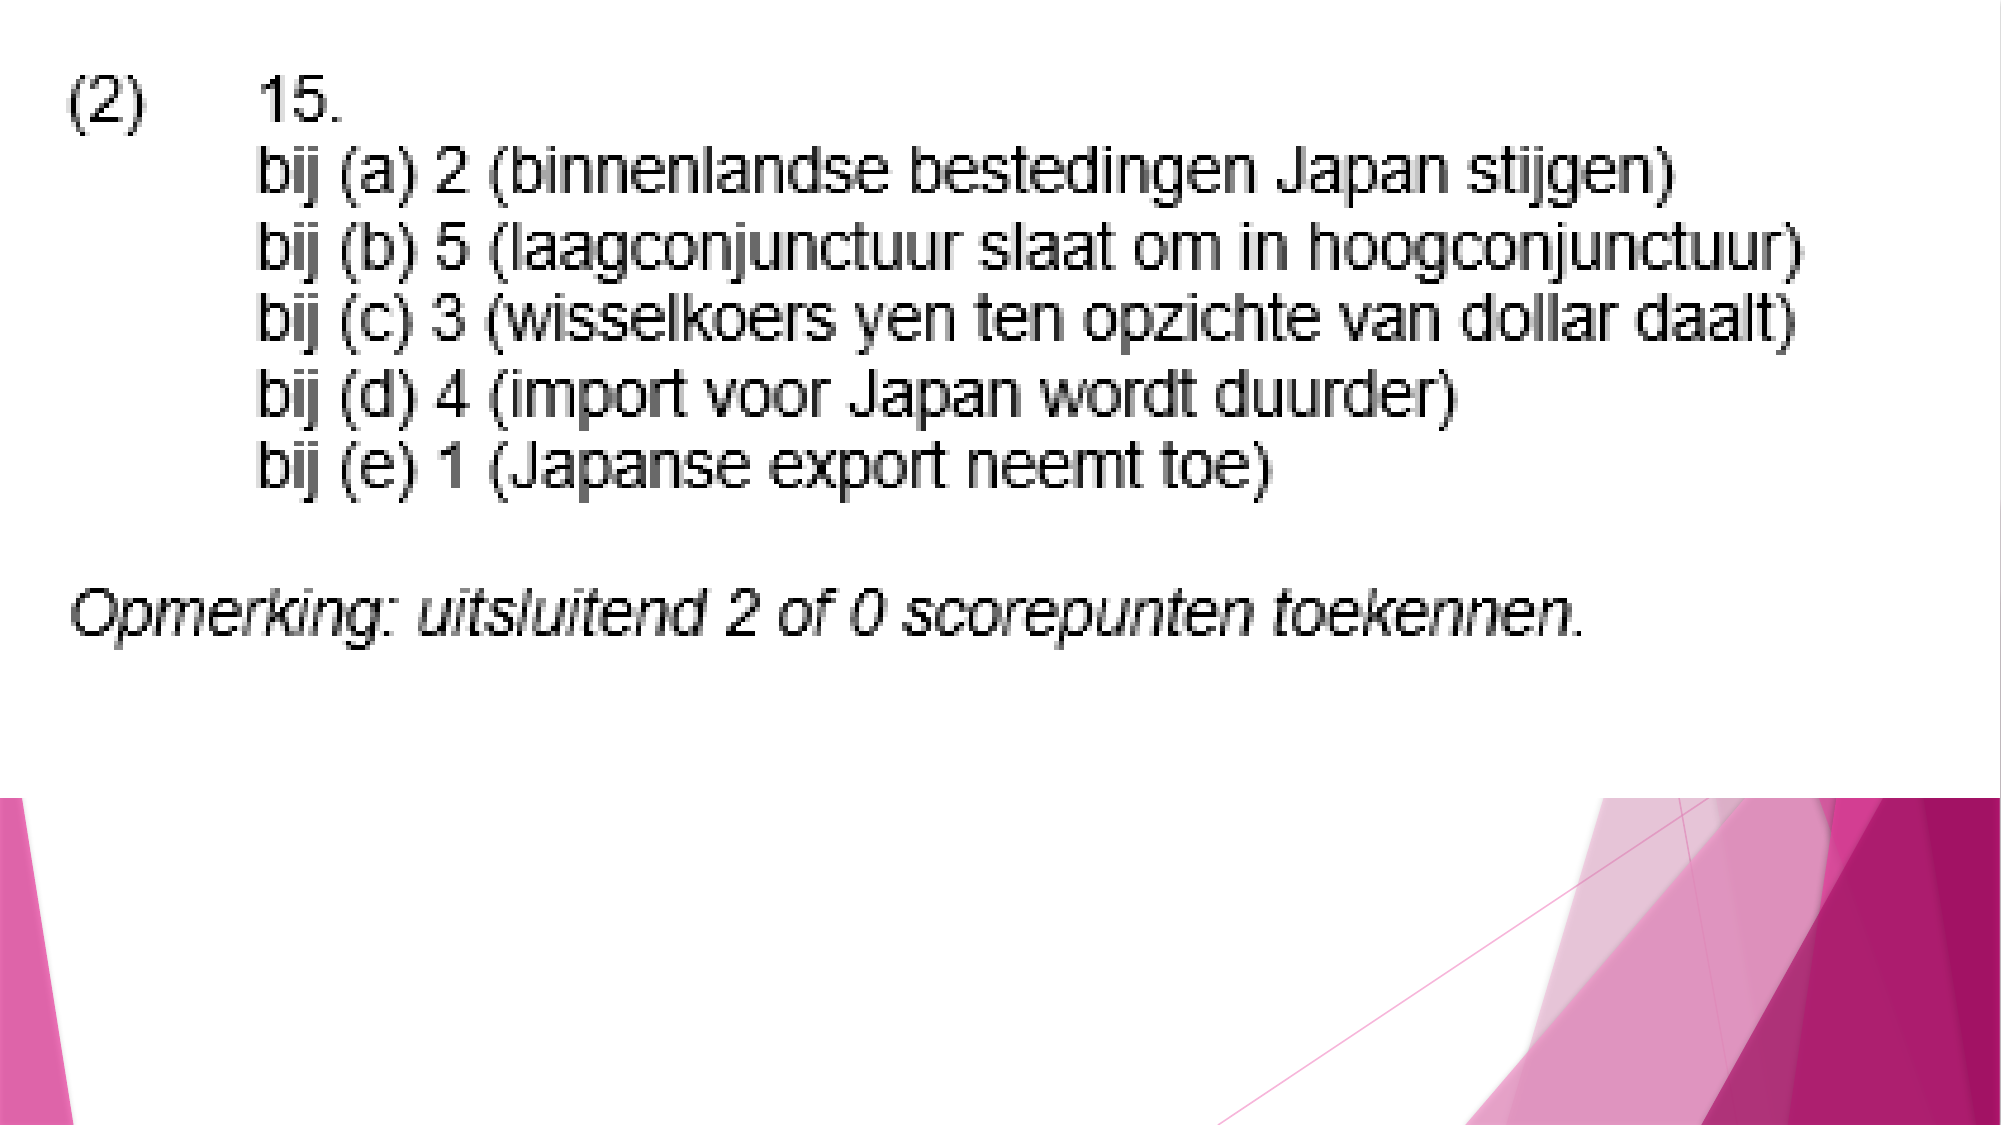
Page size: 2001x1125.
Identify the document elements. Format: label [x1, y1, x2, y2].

picture [0, 0, 2000, 799]
